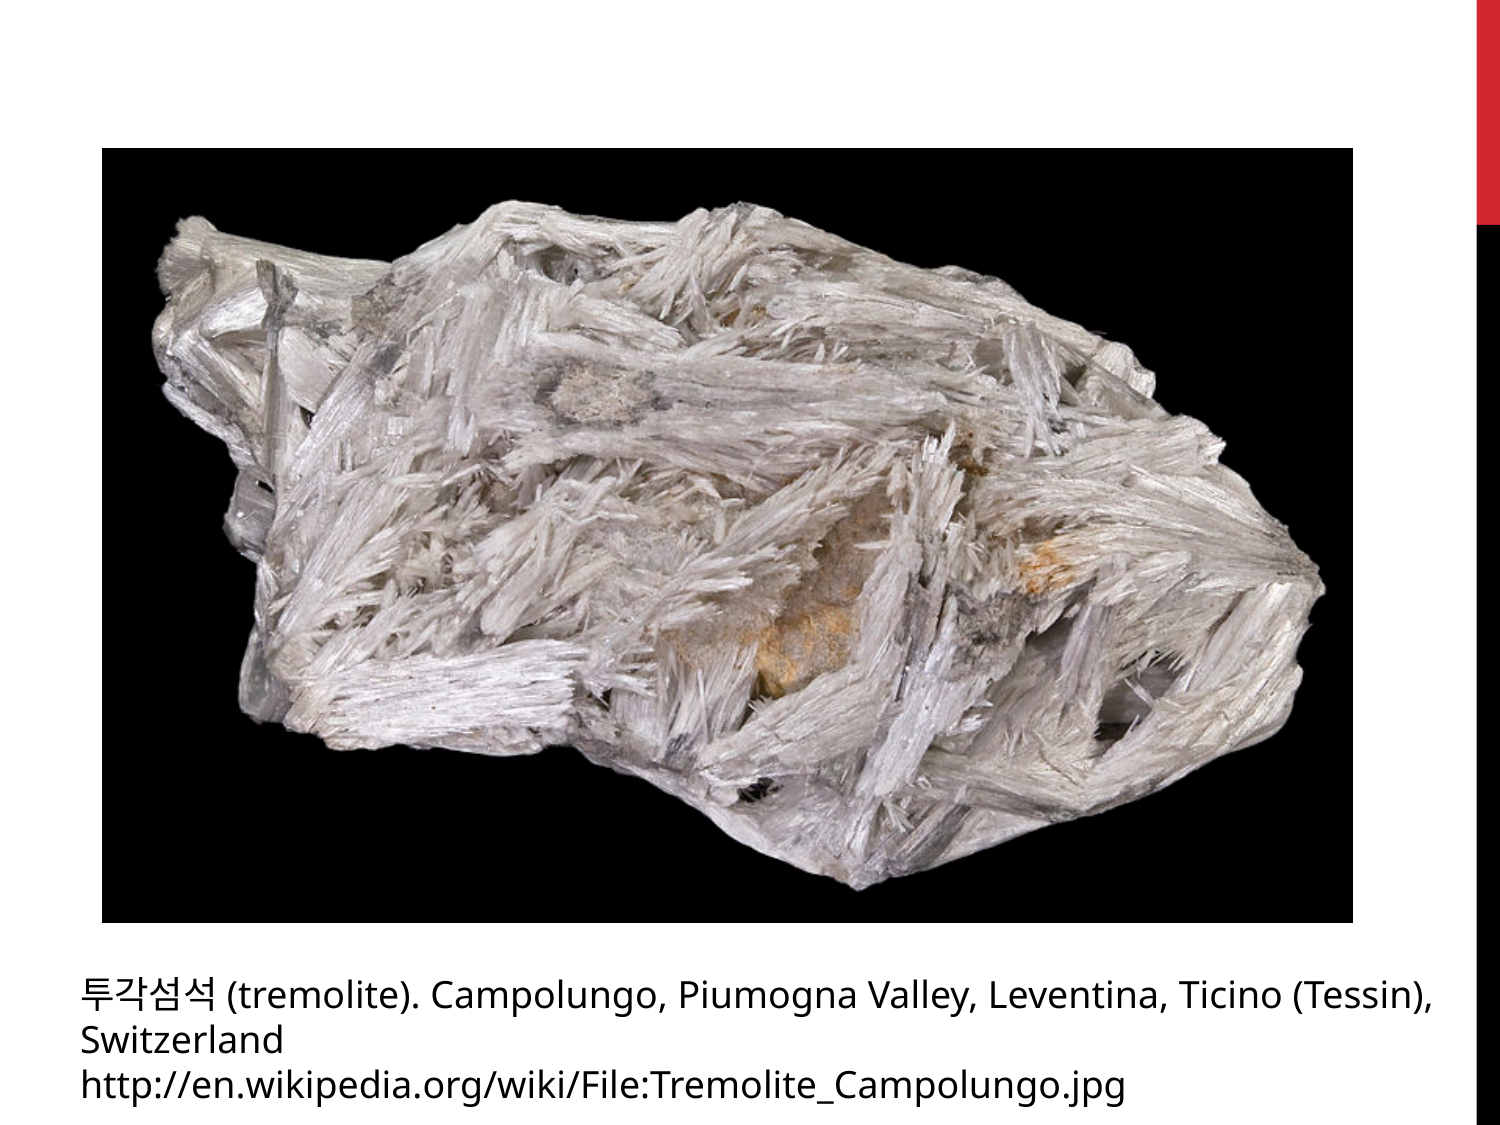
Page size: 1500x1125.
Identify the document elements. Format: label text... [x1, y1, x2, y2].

text_box 투각섬석(tremolite). Campolungo, Piumogna Valley, Leventina, Ticino (Tessin), Switzerland http://en.wikipedia.org/wiki/File:Tremolite_Campolungo.jpg [65, 964, 1460, 1114]
picture [101, 148, 1353, 923]
